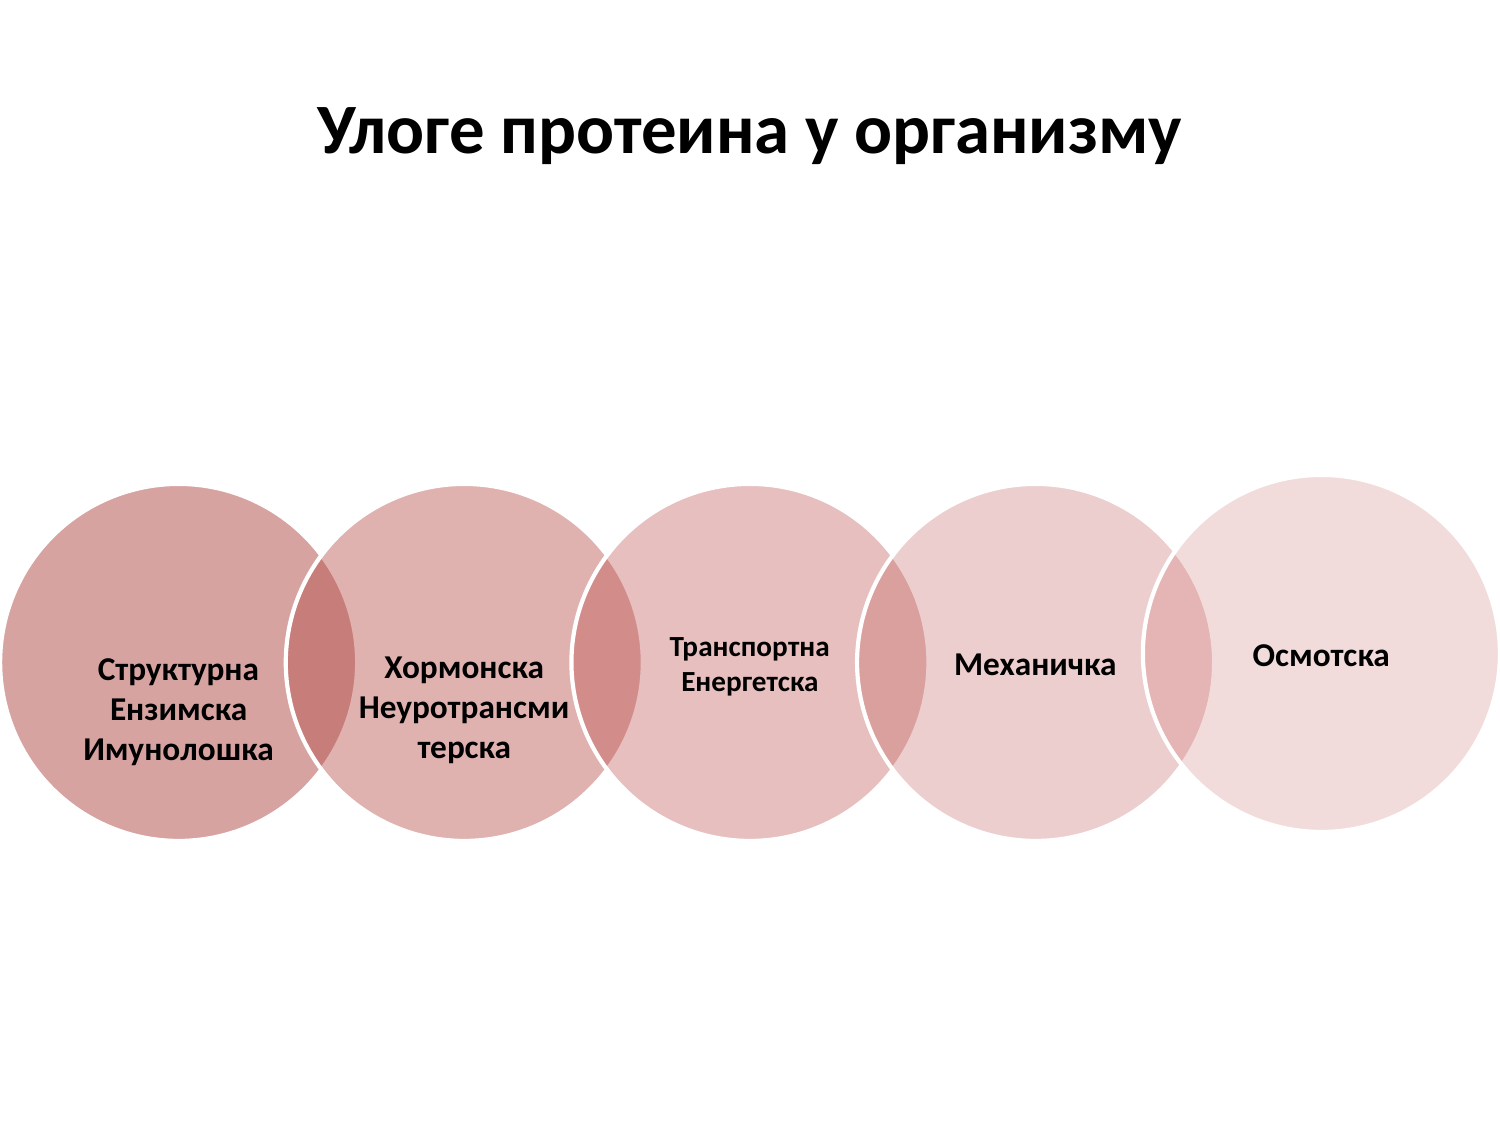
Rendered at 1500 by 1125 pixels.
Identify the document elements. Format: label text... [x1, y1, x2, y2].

title Улоге протеина у организму [0, 0, 1500, 199]
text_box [0, 199, 1500, 1125]
